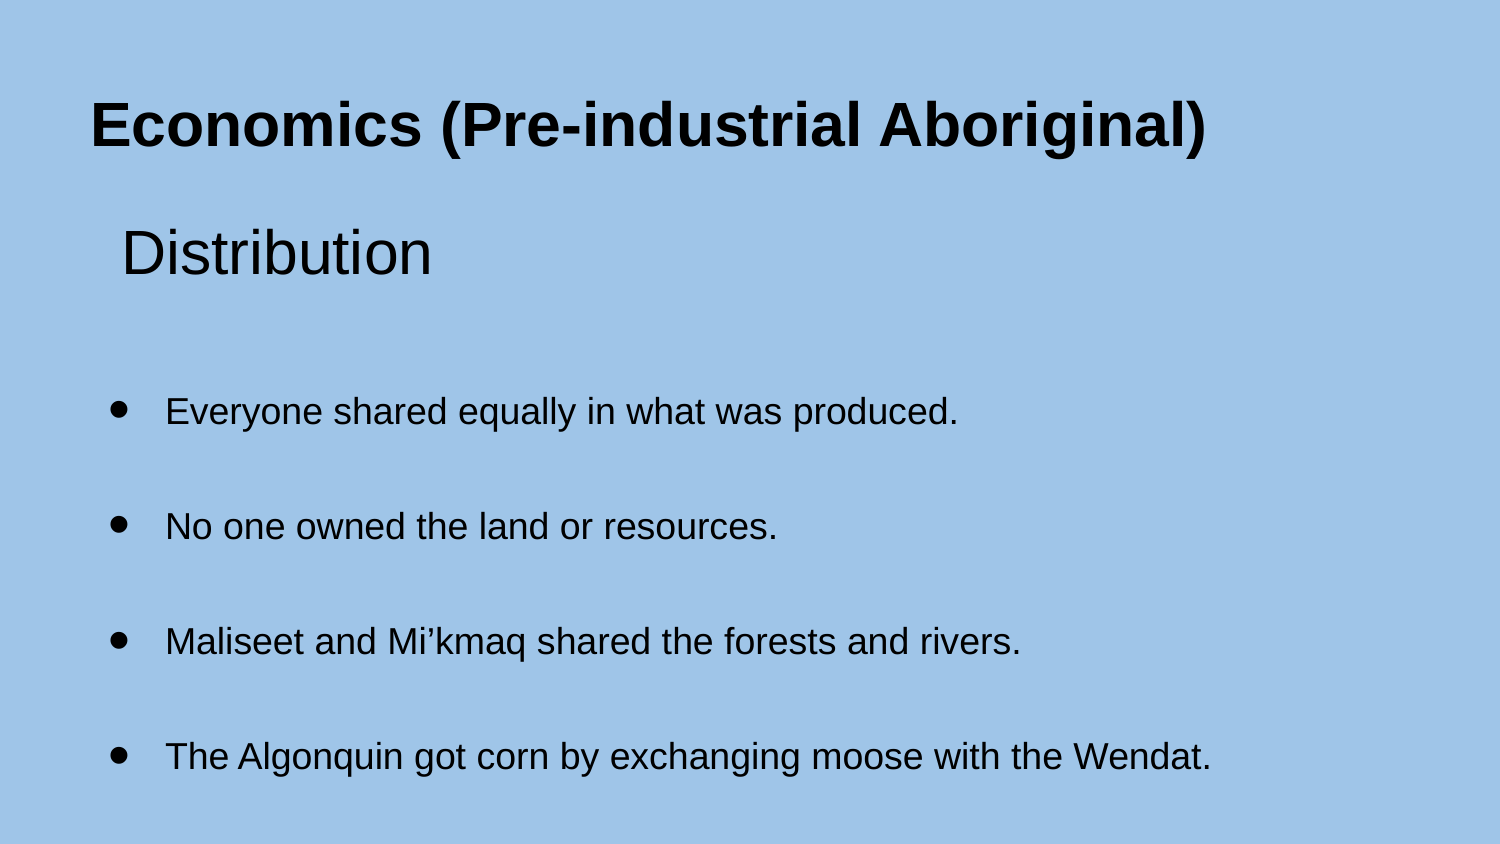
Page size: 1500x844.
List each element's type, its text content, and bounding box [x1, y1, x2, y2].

title Economics (Pre-industrial Aboriginal) [75, 33, 1425, 175]
list Distribution Everyone shared equally in what was produced. No one owned the land or resources. Maliseet and Mi’kmaq shared the forests and rivers. The Algonquin got corn by exchanging moose with the Wendat. [75, 196, 1425, 808]
